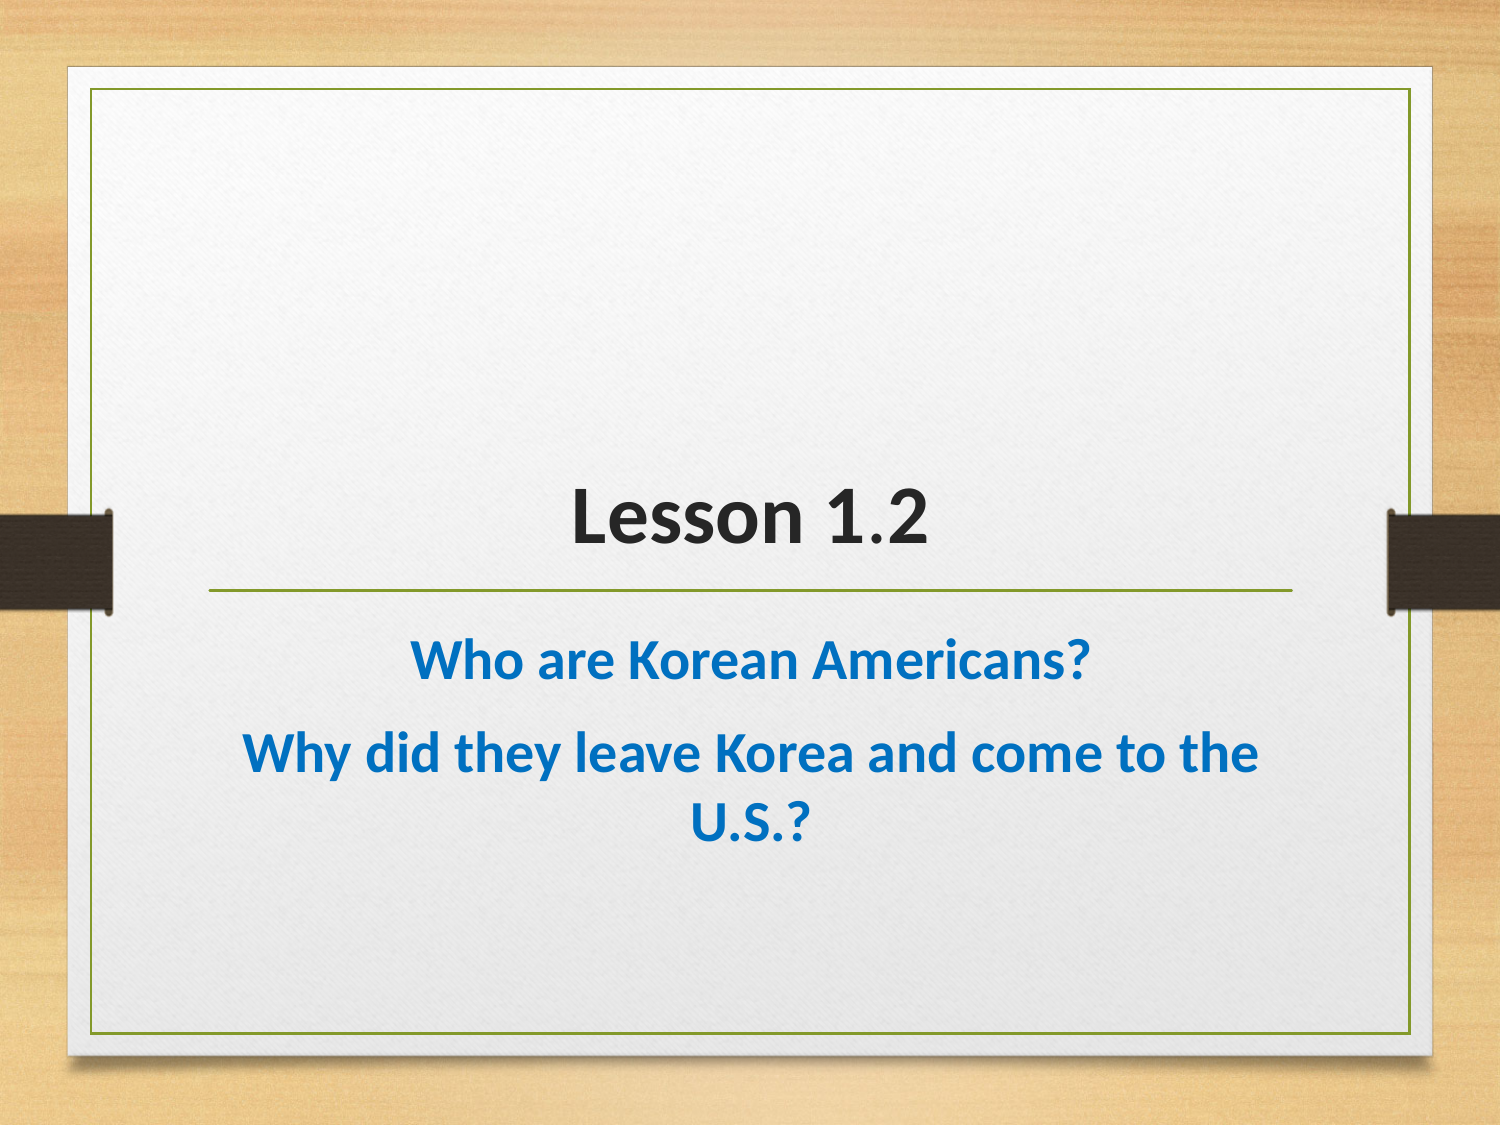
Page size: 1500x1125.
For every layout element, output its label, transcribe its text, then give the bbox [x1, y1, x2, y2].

title Lesson 1.2 [209, 269, 1292, 569]
list Who are Korean Americans? Why did they leave Korea and come to the U.S.? [196, 613, 1308, 862]
picture [0, 0, 1500, 1125]
